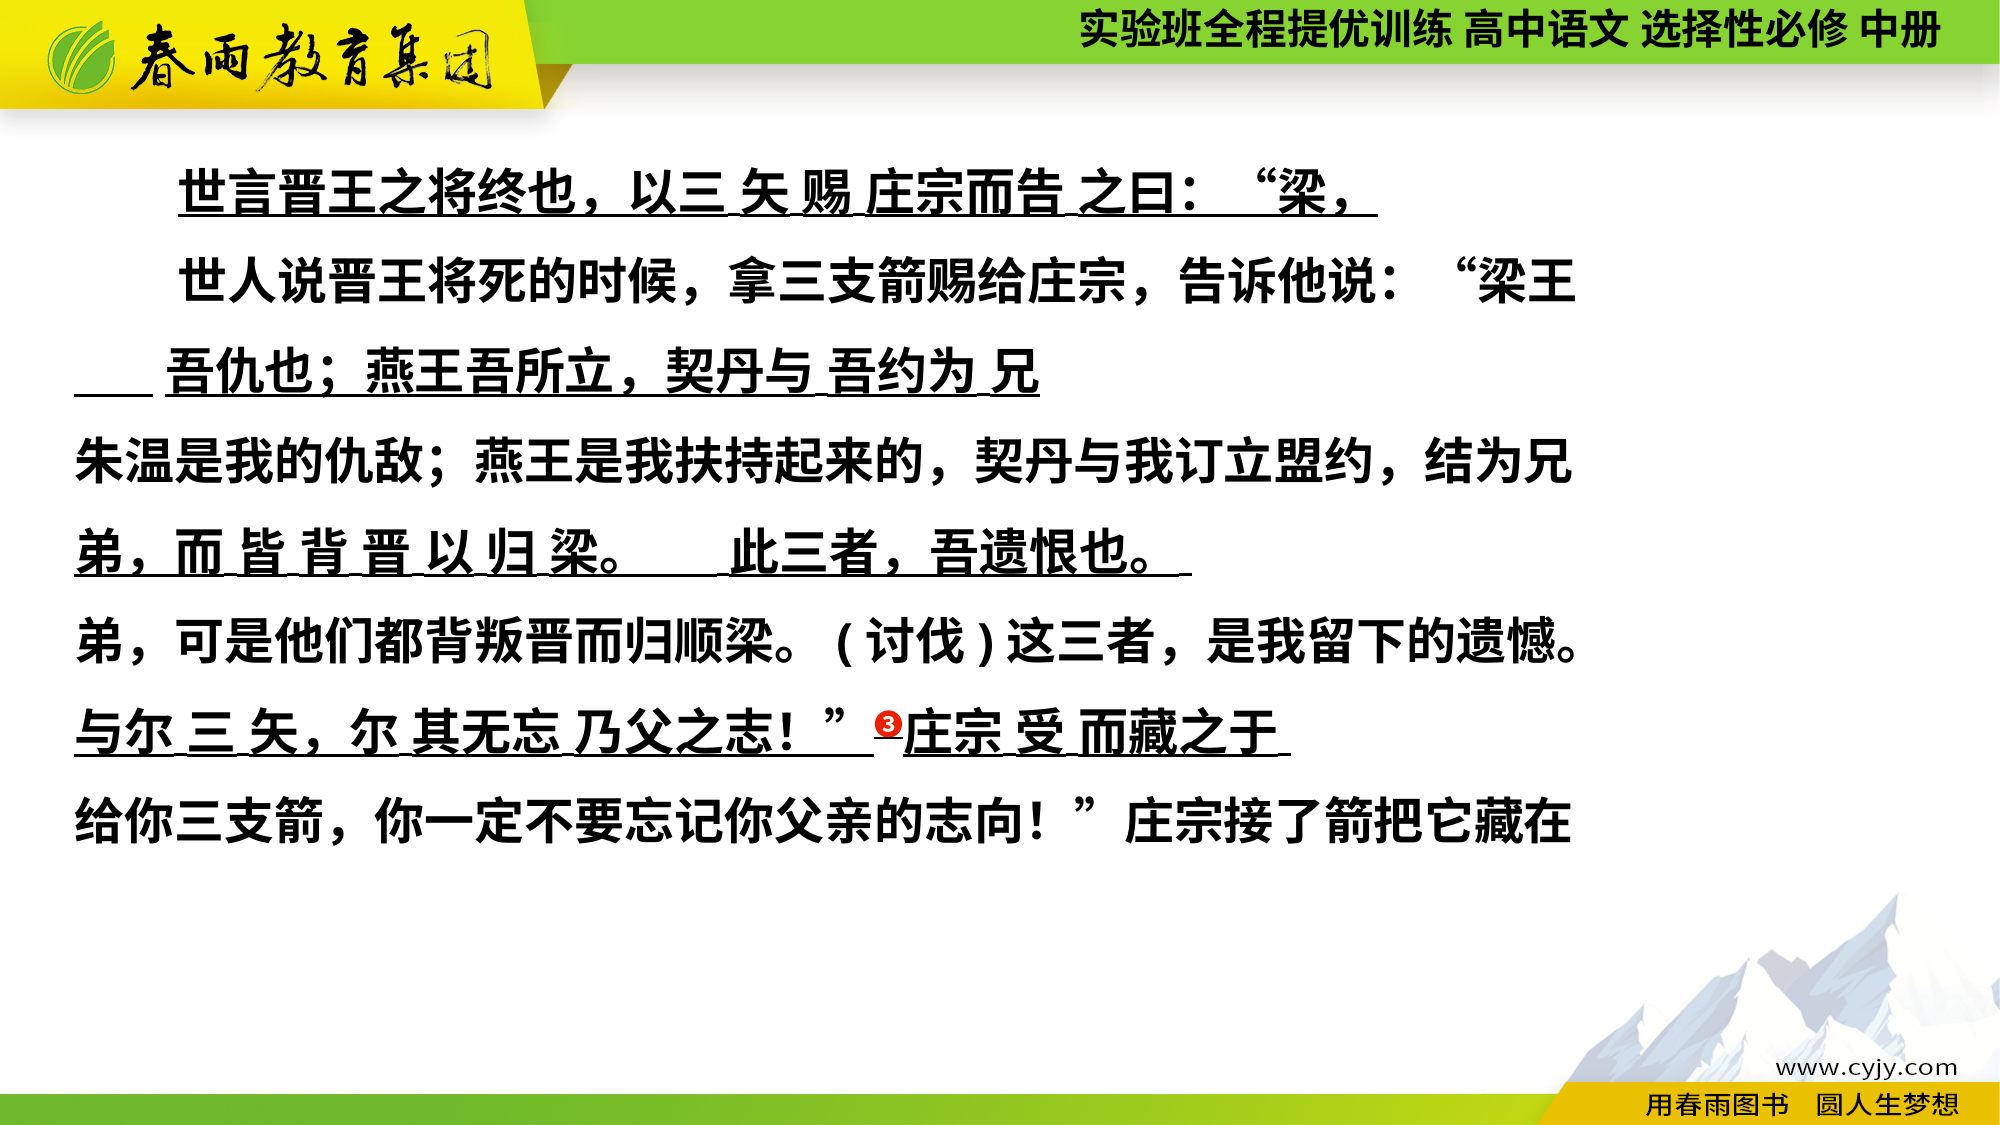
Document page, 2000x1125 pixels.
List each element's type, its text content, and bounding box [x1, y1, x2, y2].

picture [0, 0, 2000, 1125]
text_box 世人说晋王将死的时候，拿三支箭赐给庄宗，告诉他说：“梁王 朱温是我的仇敌；燕王是我扶持起来的，契丹与我订立盟约，结为兄 弟，可是他们都背叛晋而归顺梁。(讨伐)这三者，是我留下的遗憾。 给你三支箭，你一定不要忘记你父亲的志向！”庄宗接了箭把它藏在 [59, 212, 1944, 858]
